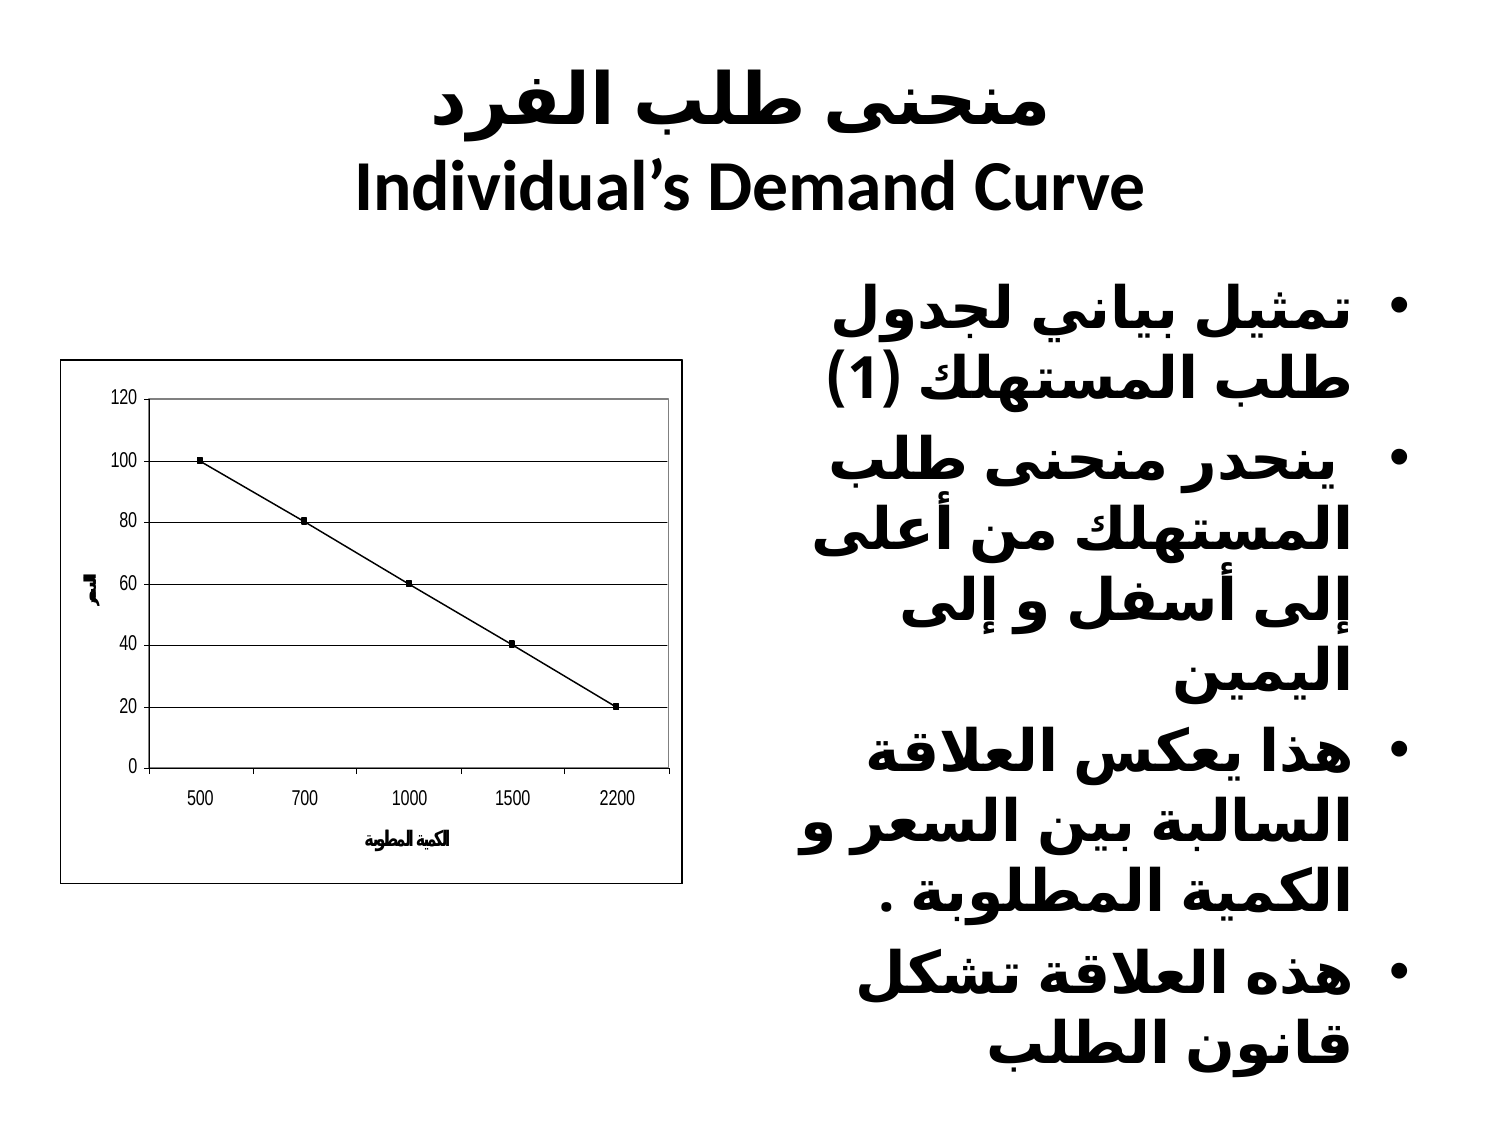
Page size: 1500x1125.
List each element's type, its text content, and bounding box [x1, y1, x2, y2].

list تمثيل بياني لجدول طلب المستهلك (1) ينحدر منحنى طلب المستهلك من أعلى إلى أسفل و إلى اليمين هذا يعكس العلاقة السالبة بين السعر و الكمية المطلوبة . هذه العلاقة تشكل قانون الطلب [762, 262, 1425, 1005]
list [52, 349, 692, 894]
title منحنى طلب الفرد Individual’s Demand Curve [75, 45, 1425, 233]
